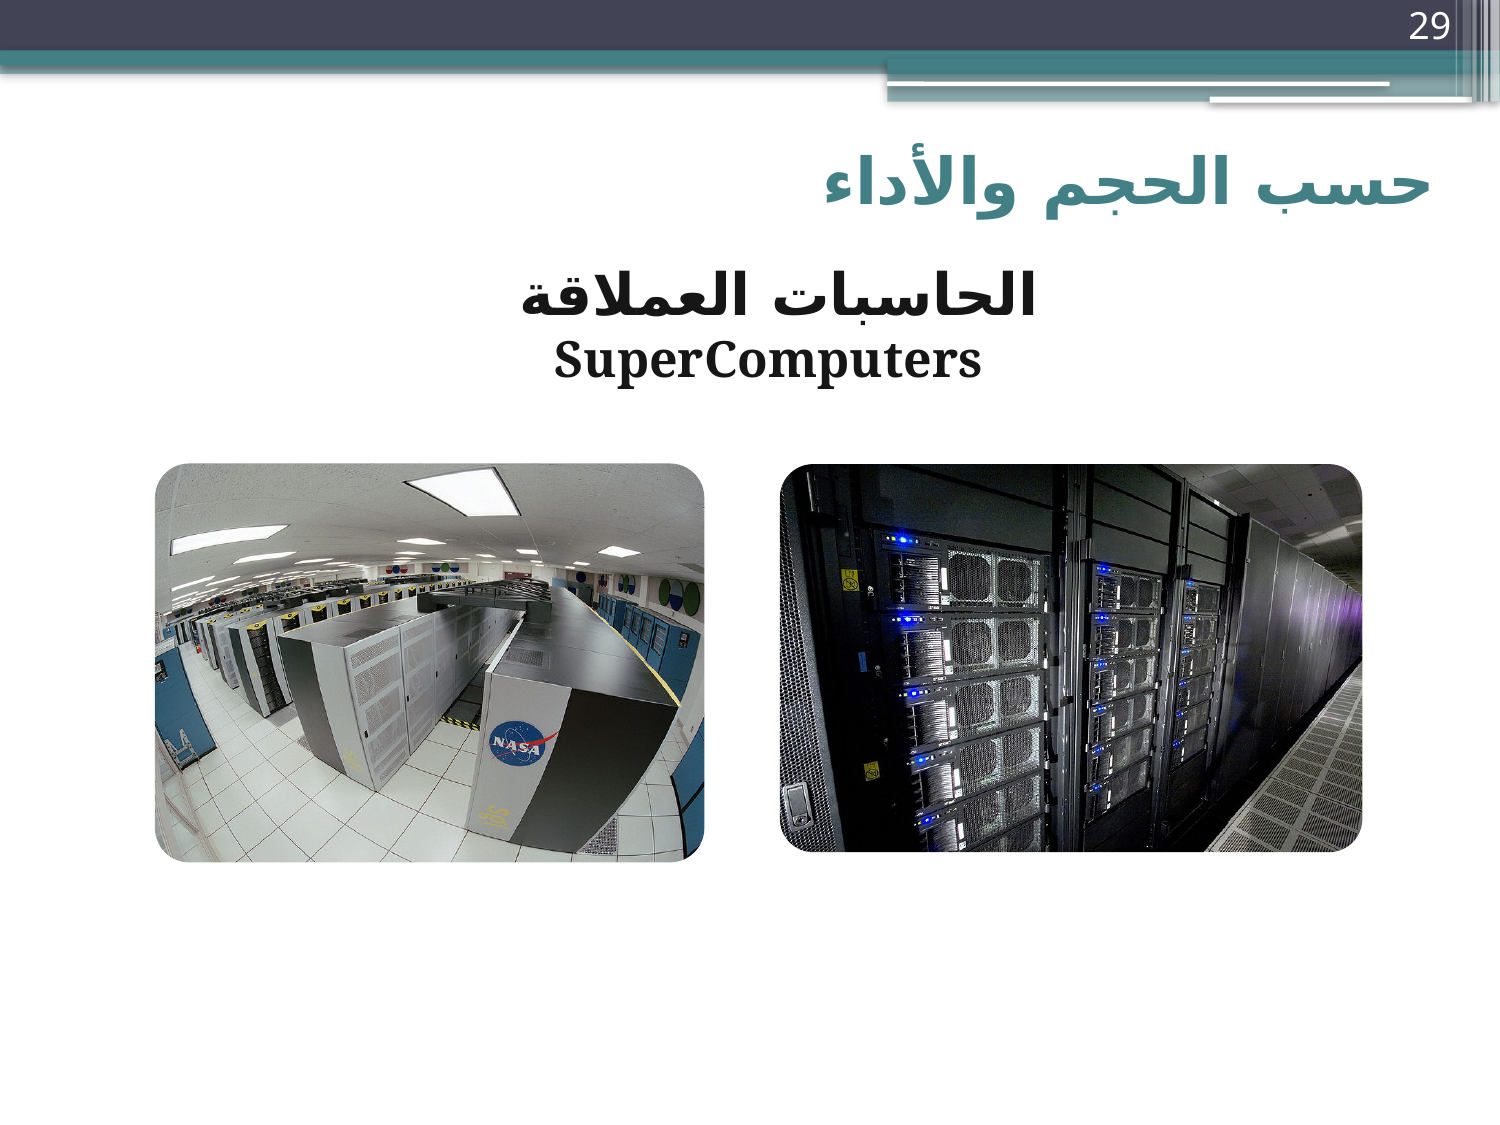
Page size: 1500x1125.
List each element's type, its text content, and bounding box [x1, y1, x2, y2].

picture [779, 463, 1363, 853]
slide_number 29 [1341, 0, 1466, 61]
text_box حسب الحجم والأداء [99, 37, 1450, 225]
text_box الحاسبات العملاقة SuperComputers [137, 249, 1400, 913]
picture [154, 463, 705, 863]
